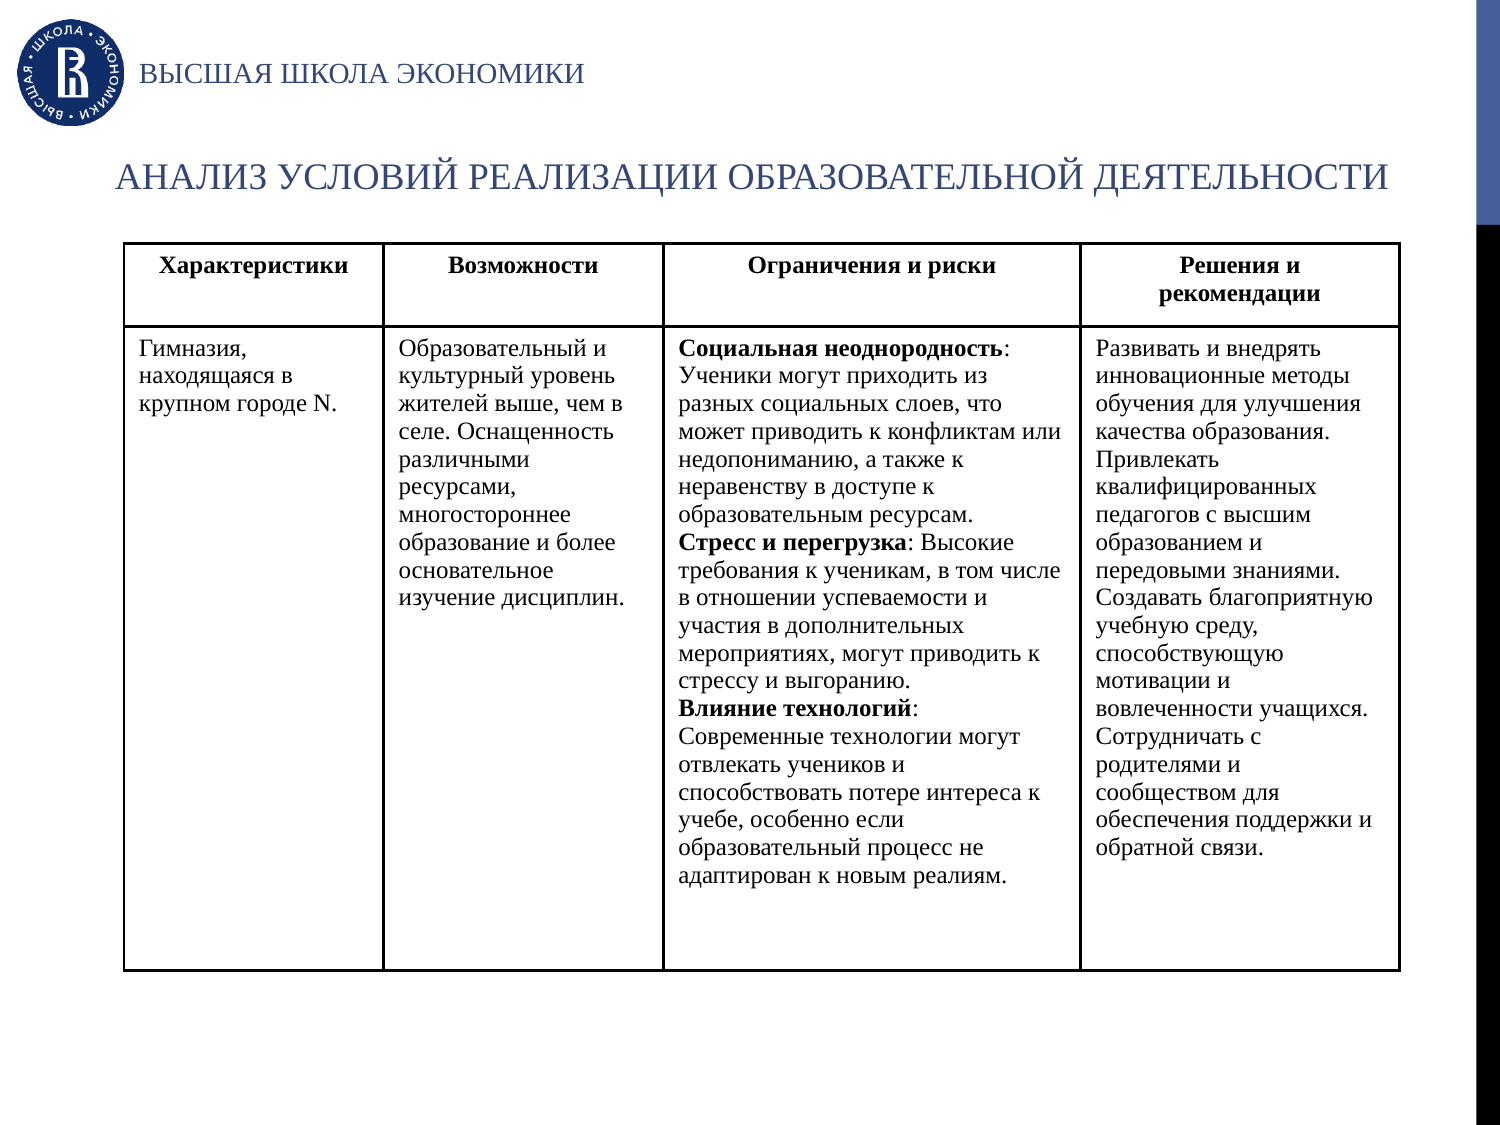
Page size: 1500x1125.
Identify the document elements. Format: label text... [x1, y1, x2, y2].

picture [17, 18, 125, 126]
table_header Ограничения и риски [665, 245, 1079, 325]
table_cell Гимназия, находящаяся в крупном городе N. [125, 328, 382, 969]
table_cell Социальная неоднородность: Ученики могут приходить из разных социальных слоев, что может приводить к конфликтам или недопониманию, а также к неравенству в доступе к образовательным ресурсам. Стресс и перегрузка: Высокие требования к ученикам, в том числе в отношении успеваемости и участия в дополнительных мероприятиях, могут приводить к стрессу и выгоранию. Влияние технологий: Современные технологии могут отвлекать учеников и способствовать потере интереса к учебе, особенно если образовательный процесс не адаптирован к новым реалиям. [665, 328, 1079, 969]
table_cell Образовательный и культурный уровень жителей выше, чем в селе. Оснащенность различными ресурсами, многостороннее образование и более основательное изучение дисциплин. [385, 328, 662, 969]
text_box АНАЛИЗ УСЛОВИЙ РЕАЛИЗАЦИИ ОБРАЗОВАТЕЛЬНОЙ ДЕЯТЕЛЬНОСТИ [4, 144, 1500, 204]
table_header Возможности [385, 245, 662, 325]
text_box ВЫСШАЯ ШКОЛА ЭКОНОМИКИ [130, 47, 644, 97]
table_header Решения и рекомендации [1082, 245, 1398, 325]
table_cell Развивать и внедрять инновационные методы обучения для улучшения качества образования. Привлекать квалифицированных педагогов с высшим образованием и передовыми знаниями. Создавать благоприятную учебную среду, способствующую мотивации и вовлеченности учащихся. Сотрудничать с родителями и сообществом для обеспечения поддержки и обратной связи. [1082, 328, 1398, 969]
table_header Характеристики [125, 245, 382, 325]
